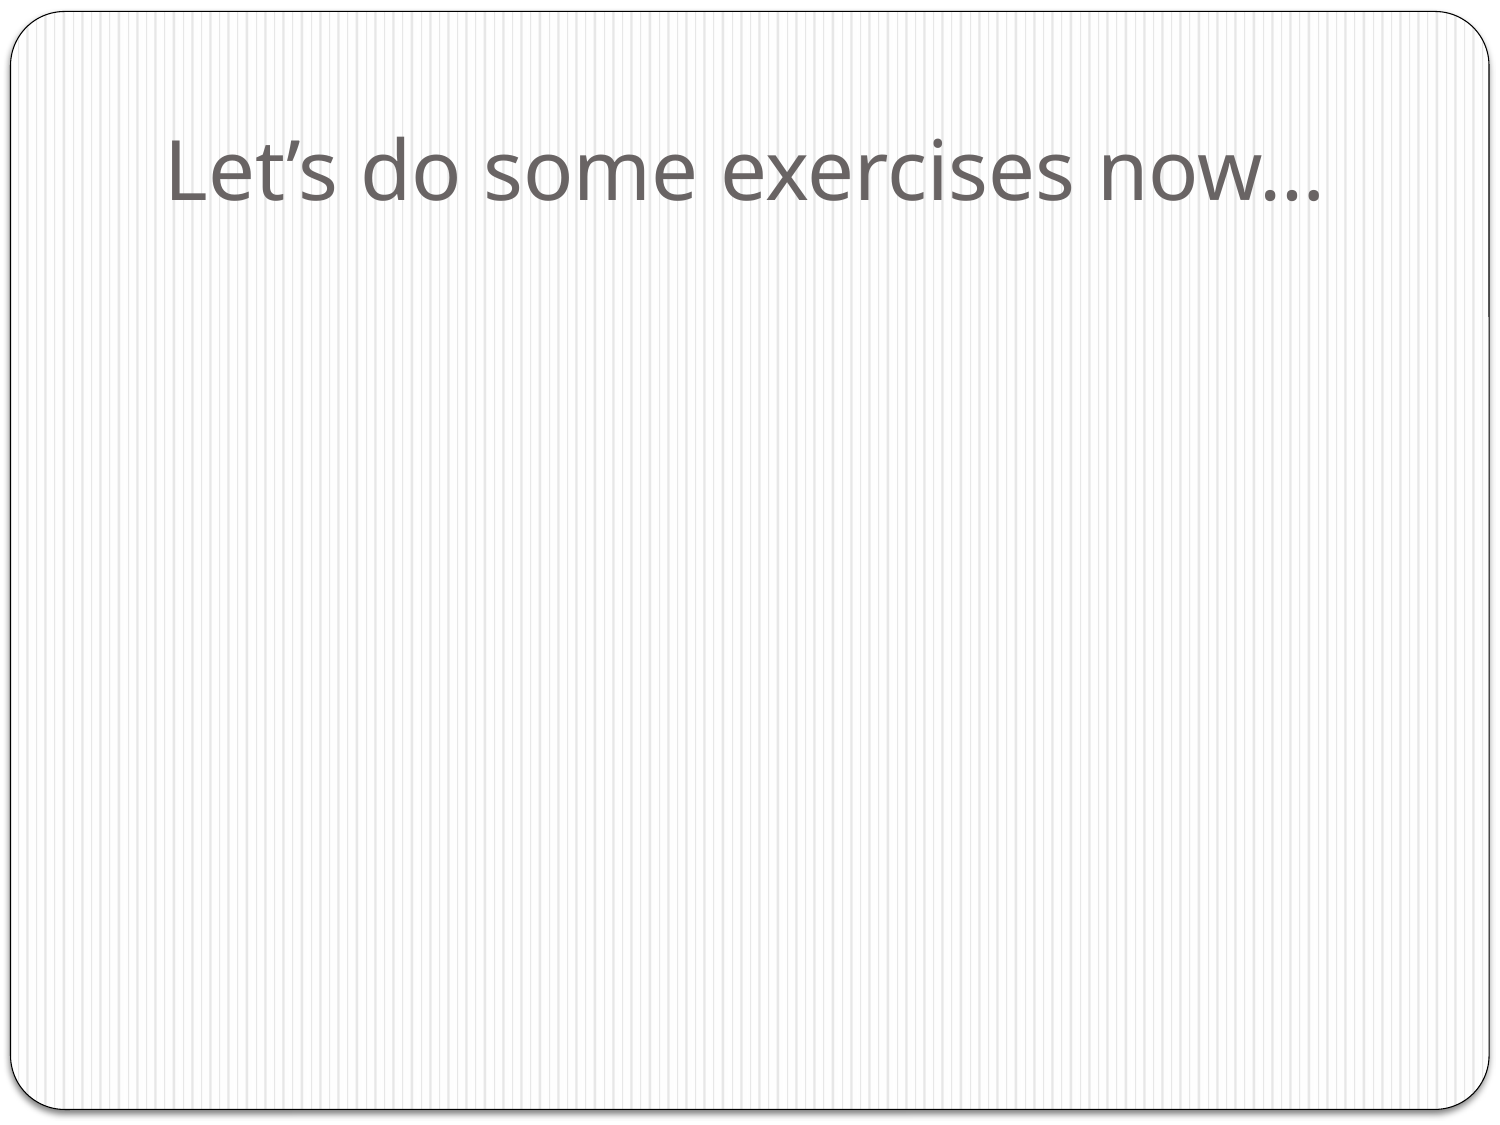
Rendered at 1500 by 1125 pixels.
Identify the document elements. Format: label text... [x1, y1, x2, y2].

title Let’s do some exercises now… [150, 45, 1425, 233]
